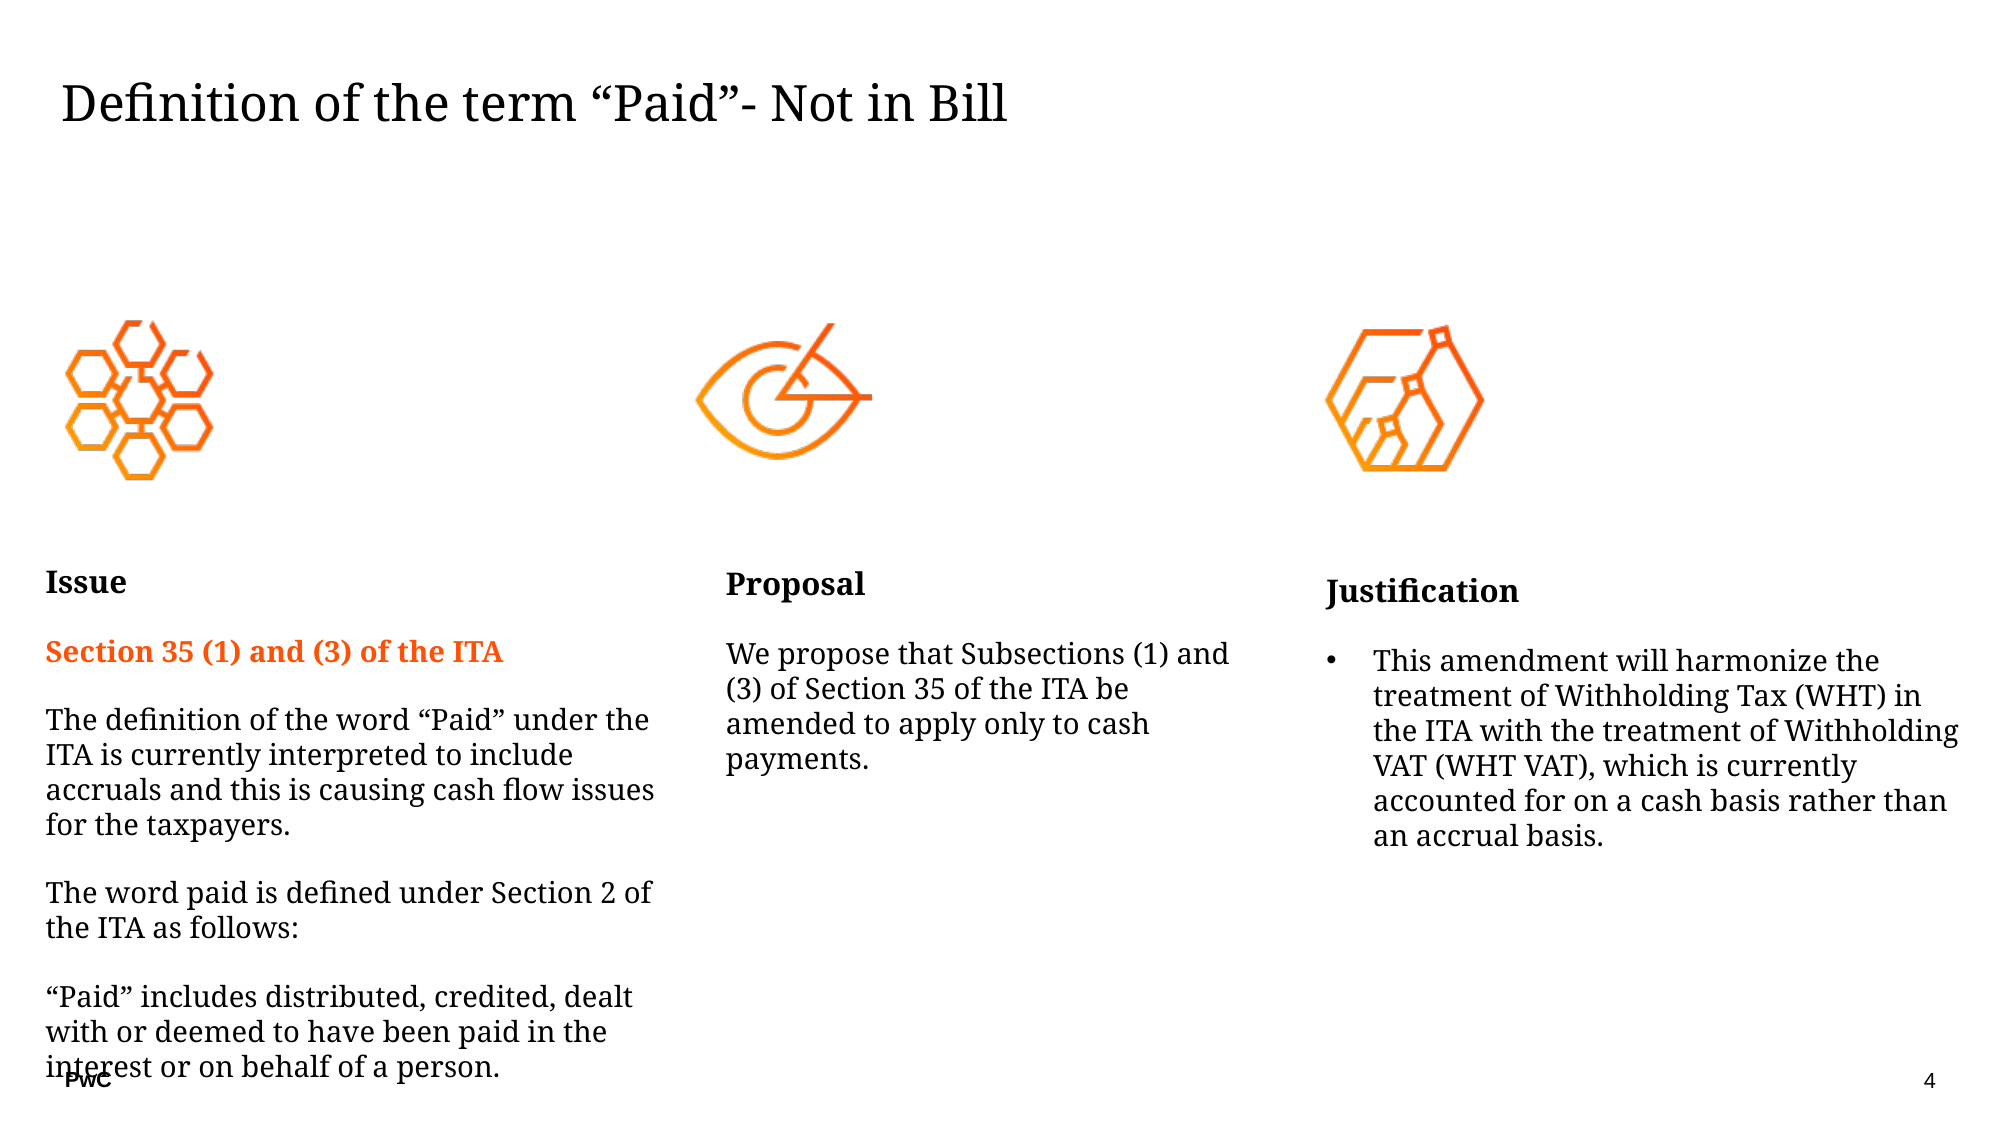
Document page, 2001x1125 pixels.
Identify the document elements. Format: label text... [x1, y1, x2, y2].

slide_number 4 [1887, 440, 1936, 1093]
text_box Proposal We propose that Subsections (1) and (3) of Section 35 of the ITA be amended to apply only to cash payments. [725, 564, 1234, 1095]
picture [45, 306, 234, 495]
picture [689, 306, 879, 495]
text_box Justification This amendment will harmonize the treatment of Withholding Tax (WHT) in the ITA with the treatment of Withholding VAT (WHT VAT), which is currently accounted for on a cash basis rather than an accrual basis. [1326, 571, 1975, 1099]
text_box Issue Section 35 (1) and (3) of the ITA The definition of the word “Paid” under the ITA is currently interpreted to include accruals and this is causing cash flow issues for the taxpayers. The word paid is defined under Section 2 of the ITA as follows: “Paid” includes distributed, credited, dealt with or deemed to have been paid in the interest or on behalf of a person. [45, 562, 670, 1075]
picture [1310, 306, 1499, 495]
text_box Definition of the term “Paid”- Not in Bill [46, 64, 1883, 140]
